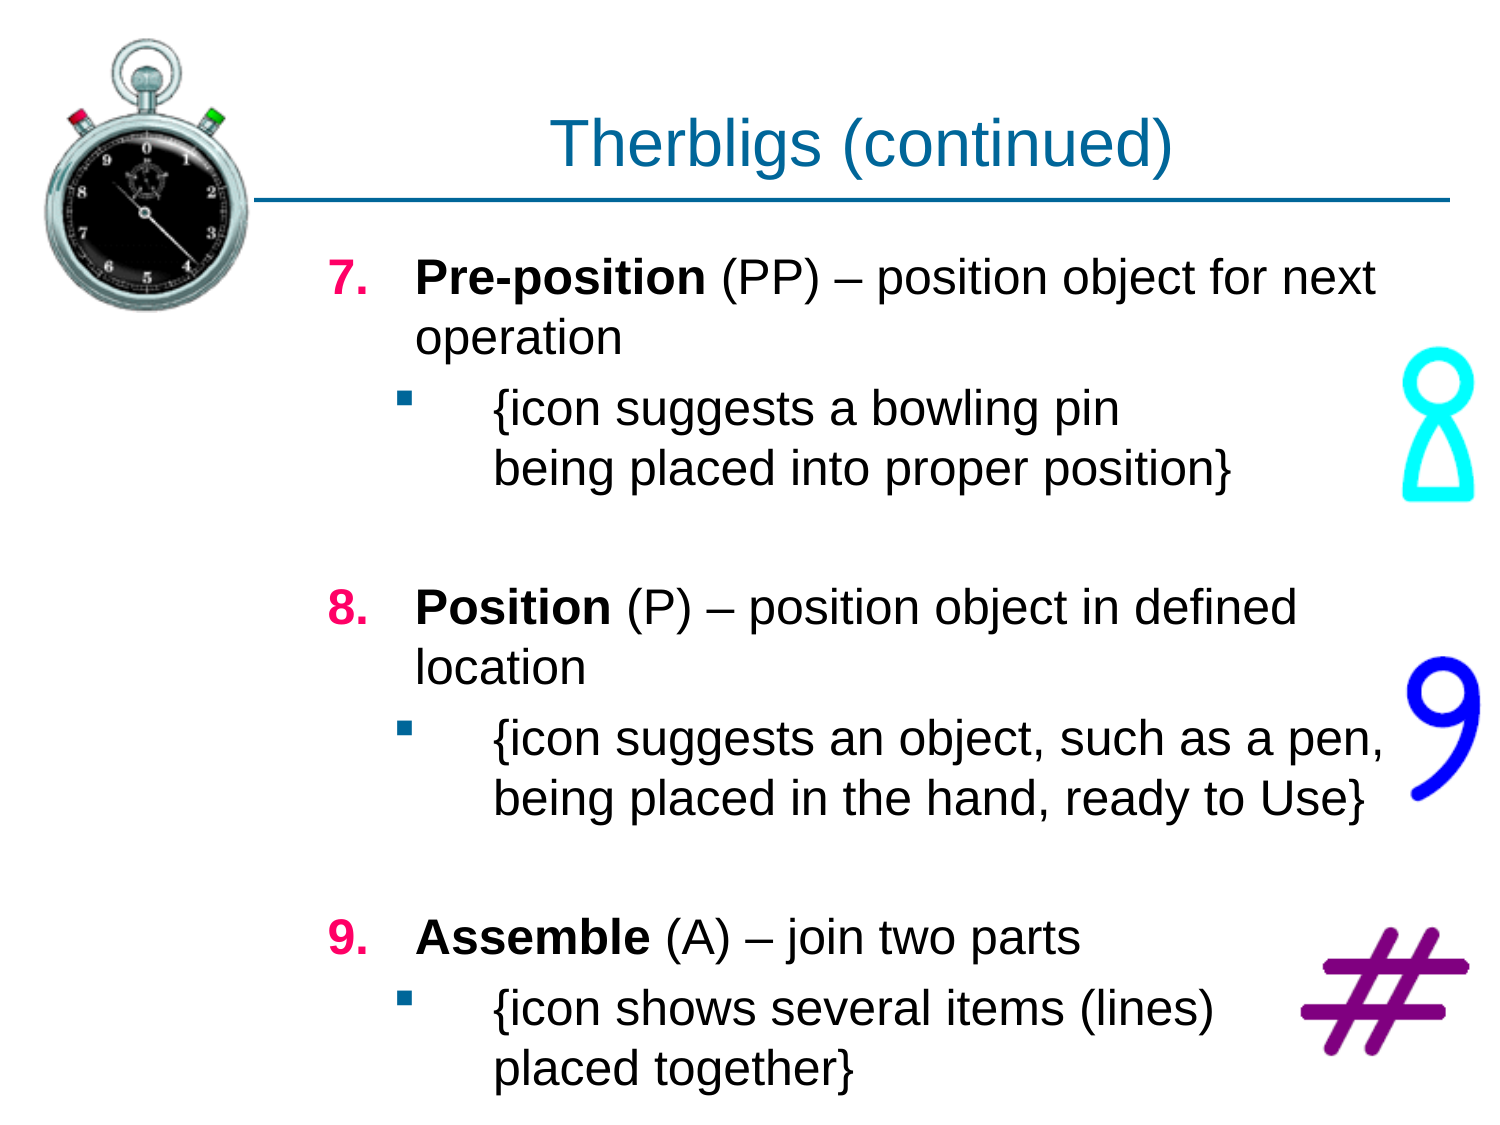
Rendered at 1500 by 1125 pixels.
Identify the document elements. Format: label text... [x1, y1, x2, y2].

list Pre-position (PP) – position object for next operation {icon suggests a bowling pin being placed into proper position} Position (P) – position object in defined location {icon suggests an object, such as a pen, being placed in the hand, ready to Use} Assemble (A) – join two parts {icon shows several items (lines) placed together} [312, 237, 1475, 1125]
title Therbligs (continued) [275, 37, 1450, 188]
picture [1287, 912, 1479, 1065]
picture [37, 37, 254, 313]
picture [1391, 337, 1488, 515]
picture [1387, 644, 1496, 809]
